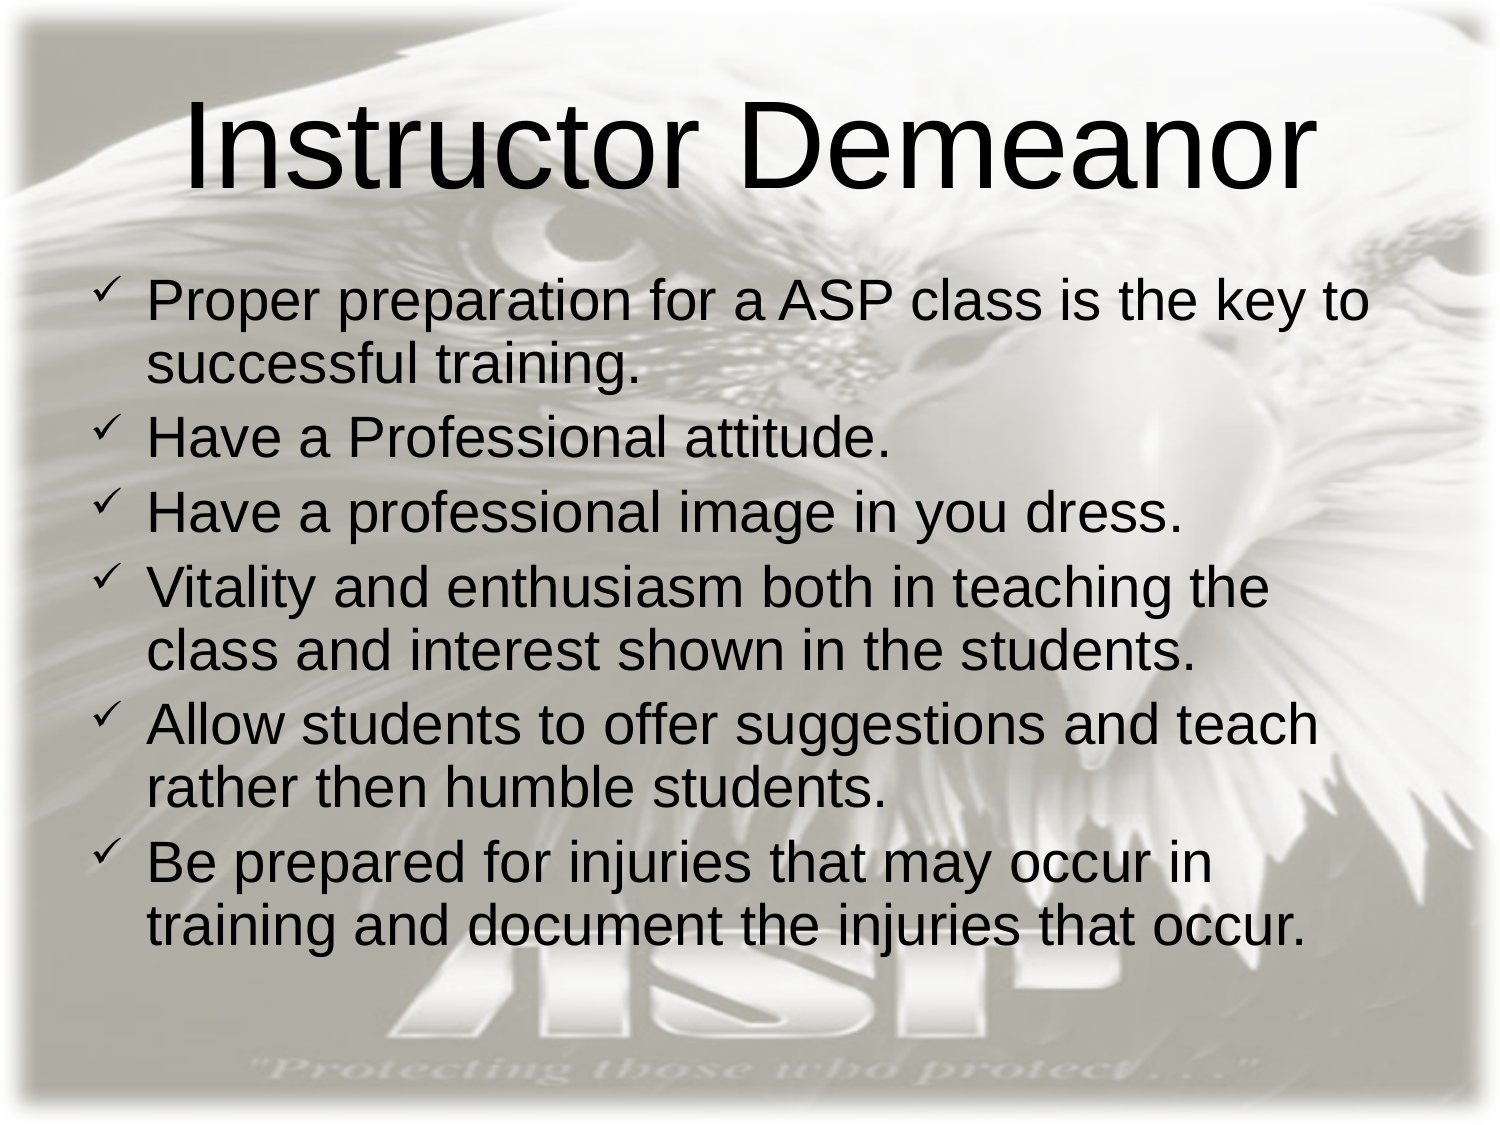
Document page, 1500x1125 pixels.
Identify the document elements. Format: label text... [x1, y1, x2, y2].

title Instructor Demeanor [75, 45, 1425, 233]
list Proper preparation for a ASP class is the key to successful training. Have a Professional attitude. Have a professional image in you dress. Vitality and enthusiasm both in teaching the class and interest shown in the students. Allow students to offer suggestions and teach rather then humble students. Be prepared for injuries that may occur in training and document the injuries that occur. [75, 262, 1425, 1005]
